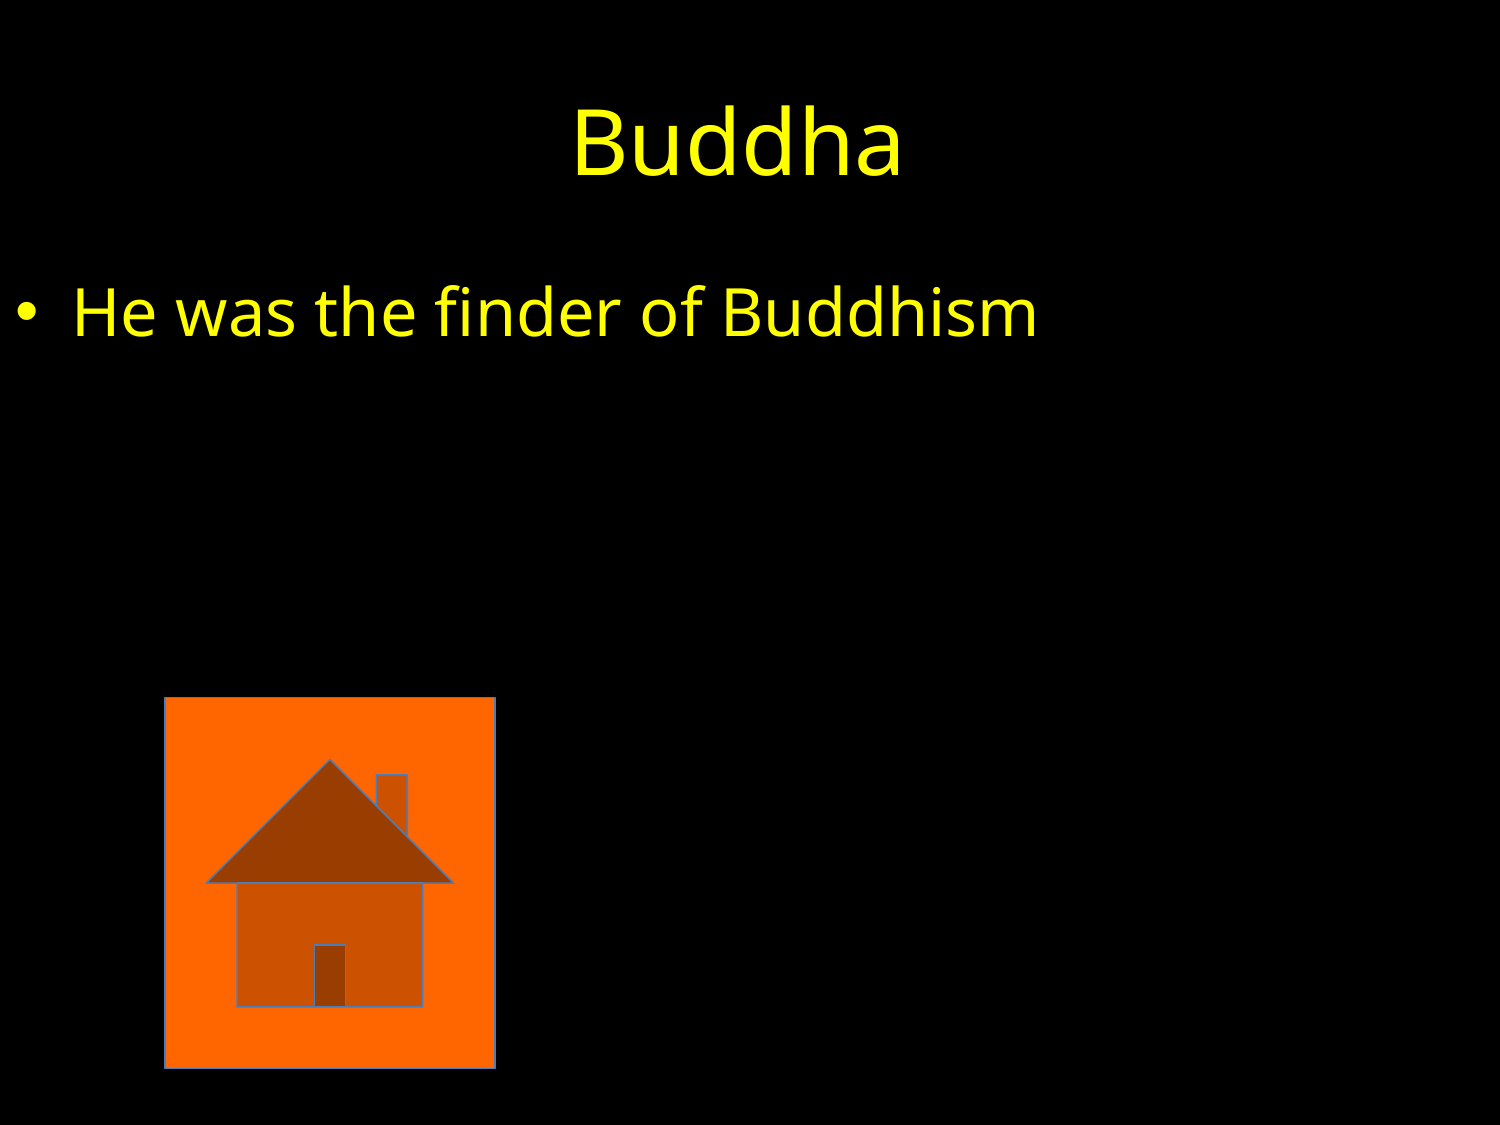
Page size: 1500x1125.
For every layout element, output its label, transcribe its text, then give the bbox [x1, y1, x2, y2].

list He was the finder of Buddhism [0, 262, 1350, 1005]
text_box [164, 697, 496, 1069]
title Buddha [75, 45, 1425, 233]
